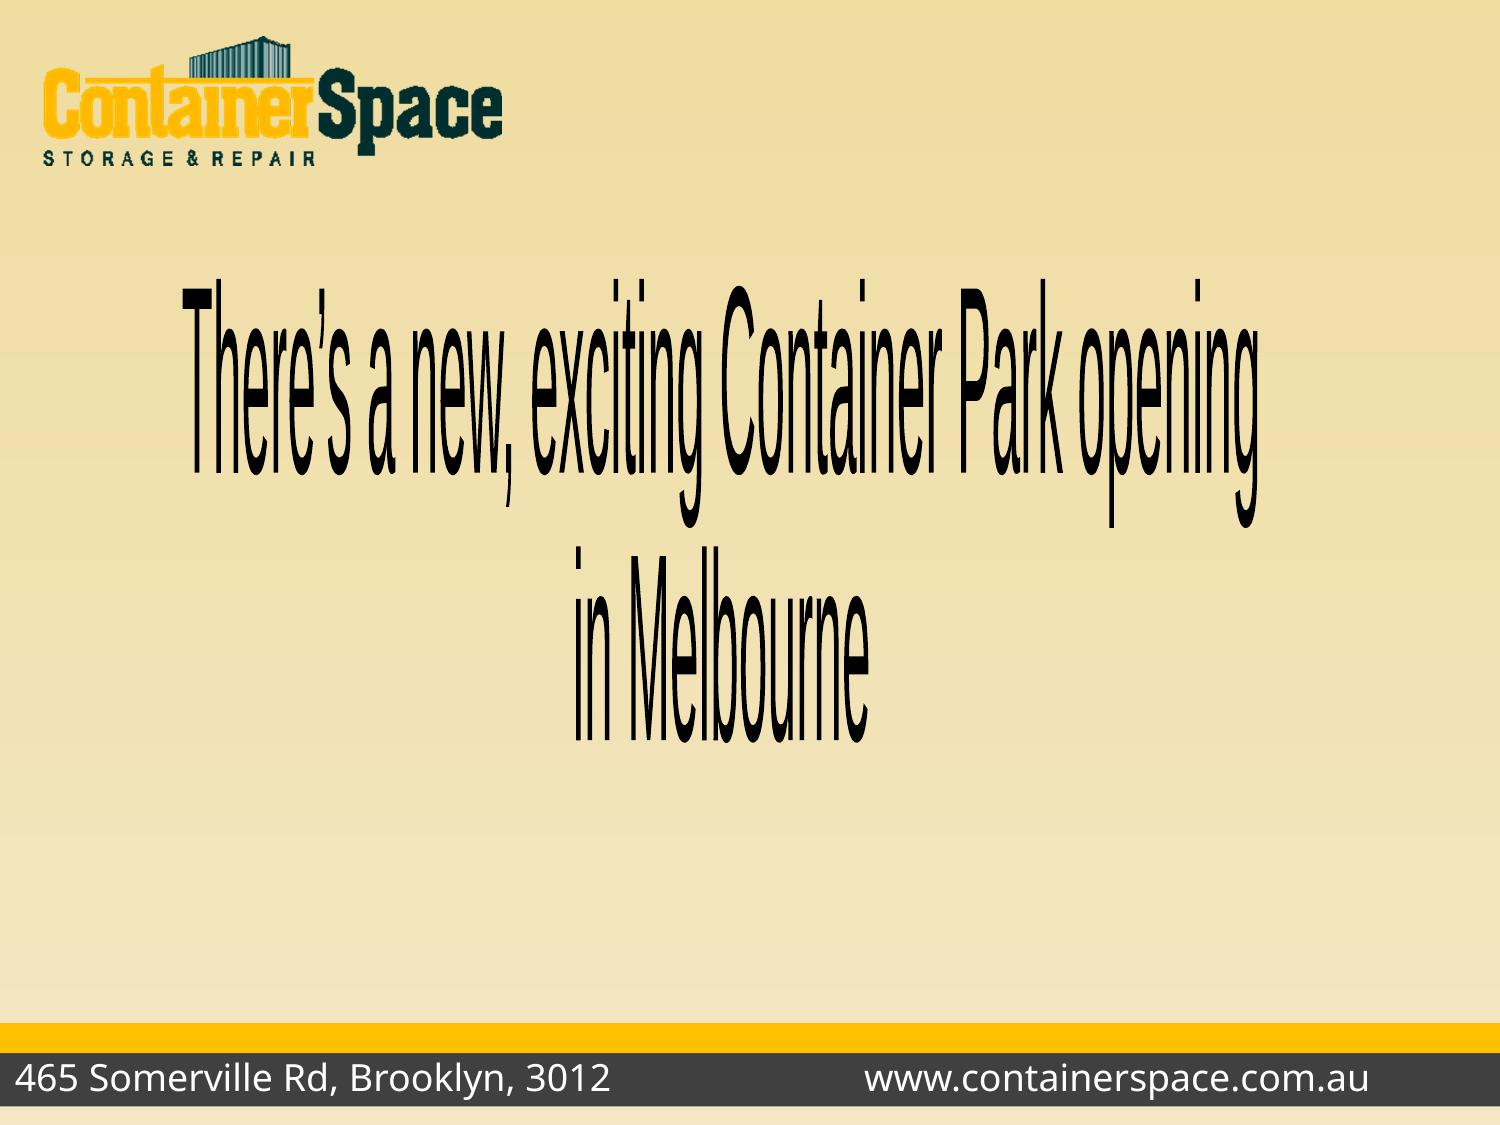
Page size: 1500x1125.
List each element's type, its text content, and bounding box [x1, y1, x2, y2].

text_box 465 Somerville Rd, Brooklyn, 3012 www.containerspace.com.au [0, 1054, 1500, 1107]
picture [41, 36, 503, 166]
text_box [0, 1023, 1500, 1054]
